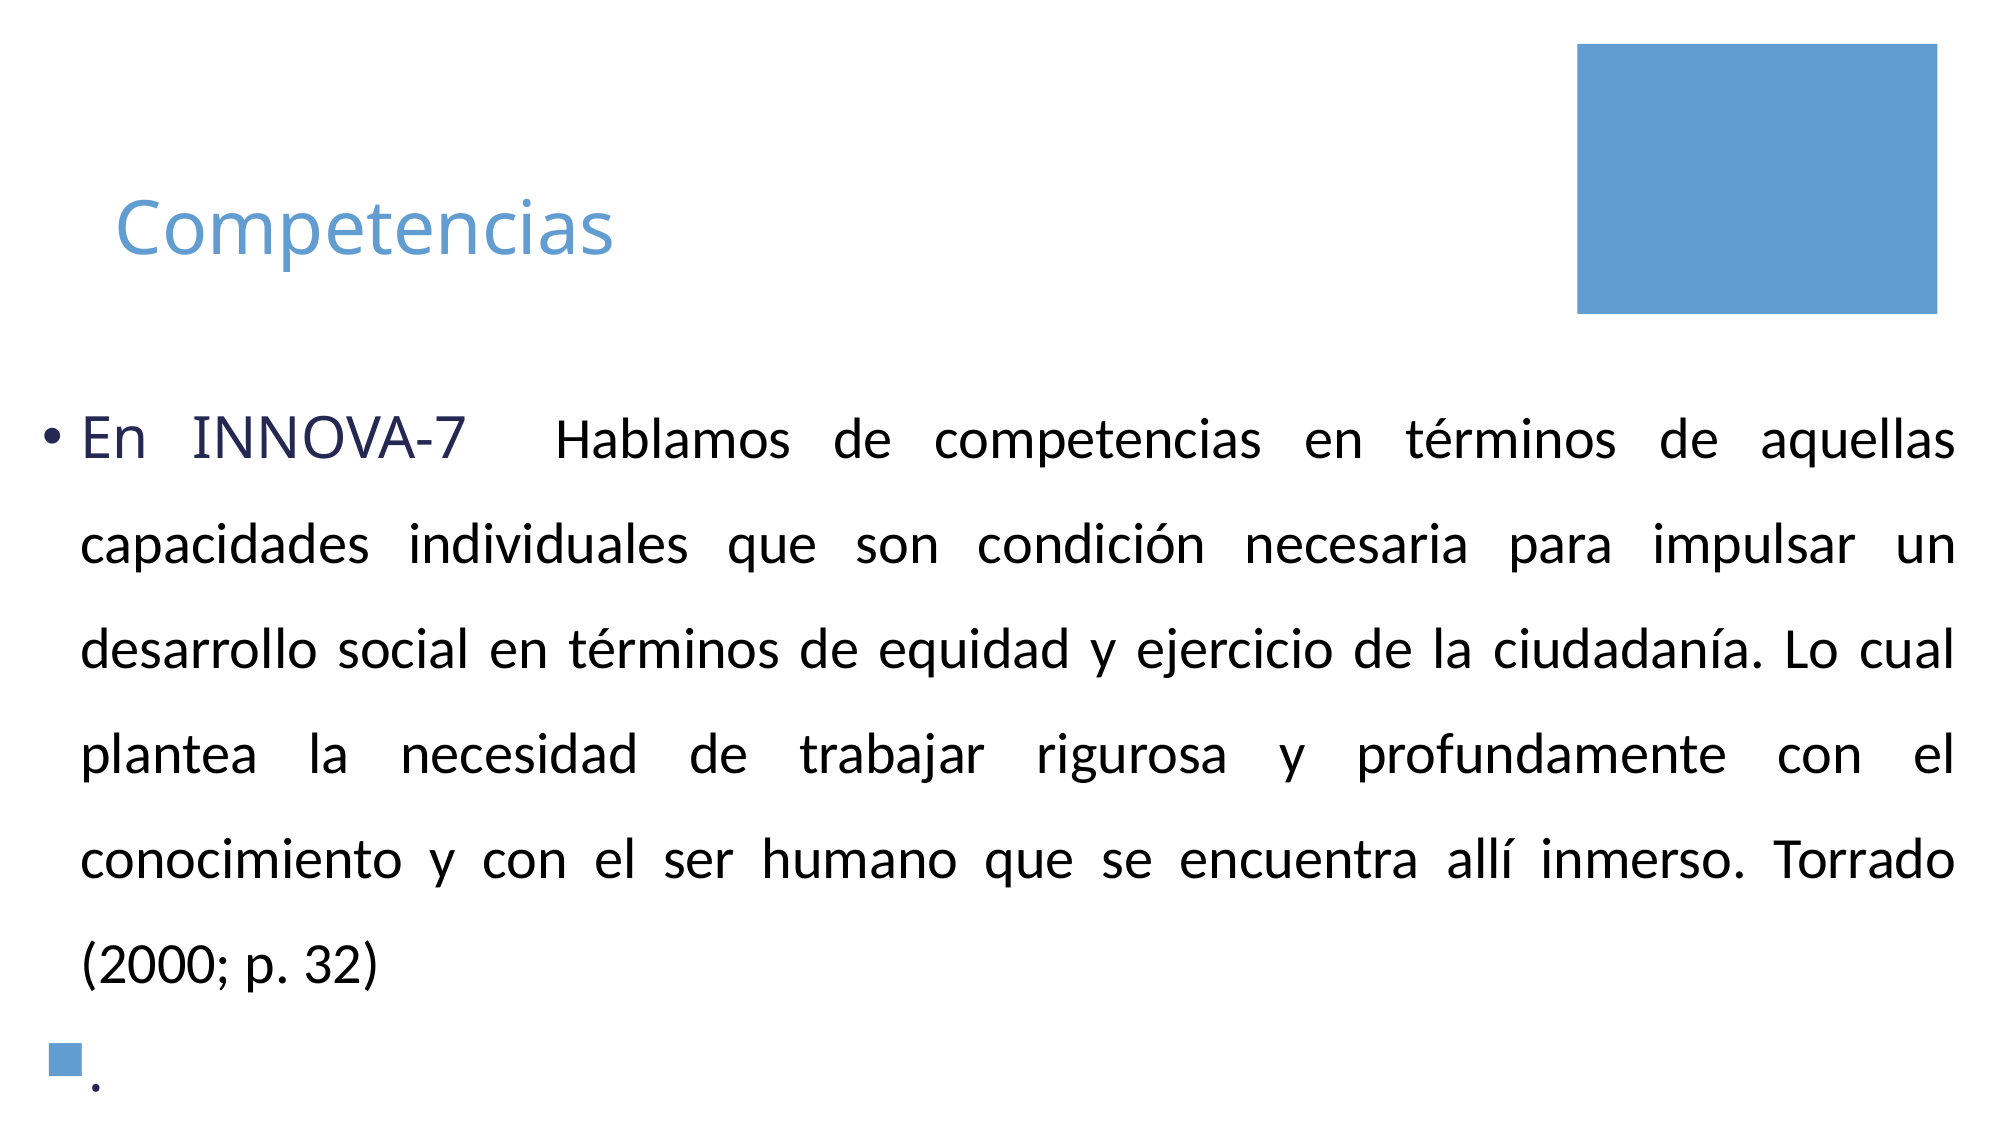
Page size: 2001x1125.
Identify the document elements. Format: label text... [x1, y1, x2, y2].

title Competencias [99, 90, 1524, 278]
list En INNOVA-7 Hablamos de competencias en términos de aquellas capacidades individuales que son condición necesaria para impulsar un desarrollo social en términos de equidad y ejercicio de la ciudadanía. Lo cual plantea la necesidad de trabajar rigurosa y profundamente con el conocimiento y con el ser humano que se encuentra allí inmerso. Torrado (2000; p. 32) . [27, 358, 1973, 1072]
